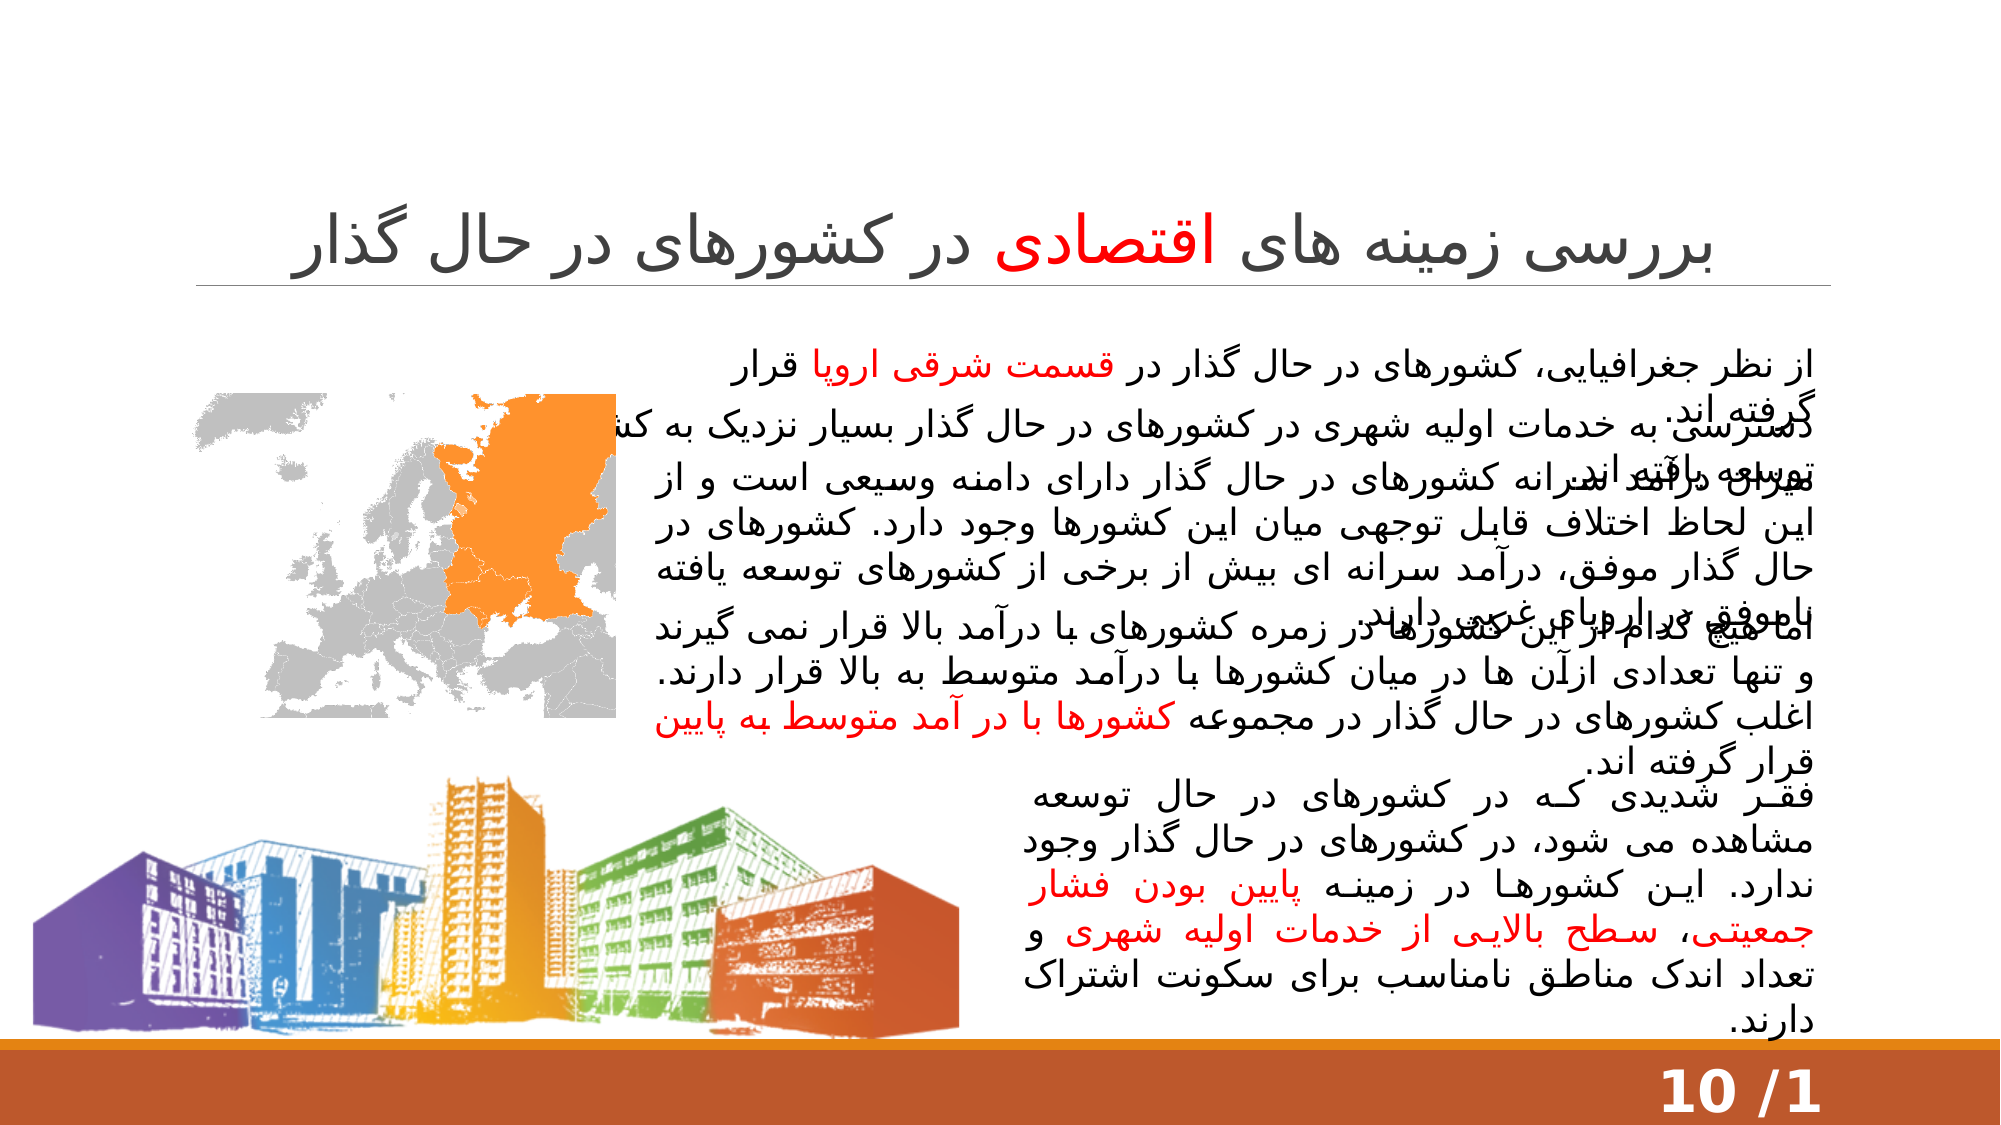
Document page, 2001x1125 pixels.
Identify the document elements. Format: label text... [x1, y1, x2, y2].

text_box از نظر جغرافیایی، کشورهای در حال گذار در قسمت شرقی اروپا قرار گرفته اند. [639, 332, 1830, 393]
text_box میزان درآمد سرانه کشورهای در حال گذار دارای دامنه وسیعی است و از این لحاظ اختلاف قابل توجهی میان این کشورها وجود دارد. کشورهای در حال گذار موفق، درآمد سرانه ای بیش از برخی از کشورهای توسعه یافته ناموفق در اروپای غربی دارند. [639, 445, 1830, 595]
text_box اما هیچ کدام از این کشورها در زمره کشورهای با درآمد بالا قرار نمی گیرند و تنها تعدادی ازآن ها در میان کشورها با درآمد متوسط به بالا قرار دارند. اغلب کشورهای در حال گذار در مجموعه کشورها با در آمد متوسط به پایین قرار گرفته اند. [639, 595, 1830, 762]
picture [190, 392, 617, 719]
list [0, 764, 1006, 1039]
title بررسی زمینه های اقتصادی در کشورهای در حال گذار [180, 47, 1830, 285]
text_box دسترسی به خدمات اولیه شهری در کشورهای در حال گذار بسیار نزدیک به کشورهای توسعه یافته اند. [624, 393, 1830, 498]
text_box فقر شدیدی که در کشورهای در حال توسعه مشاهده می شود، در کشورهای در حال گذار وجود ندارد. این کشورها در زمینه پایین بودن فشار جمعیتی، سطح بالایی از خدمات اولیه شهری و تعداد اندک مناطق نامناسب برای سکونت اشتراک دارند. [1008, 762, 1830, 1047]
slide_number 1 [1795, 1059, 1840, 1120]
text_box / 10 [1579, 1059, 1795, 1120]
